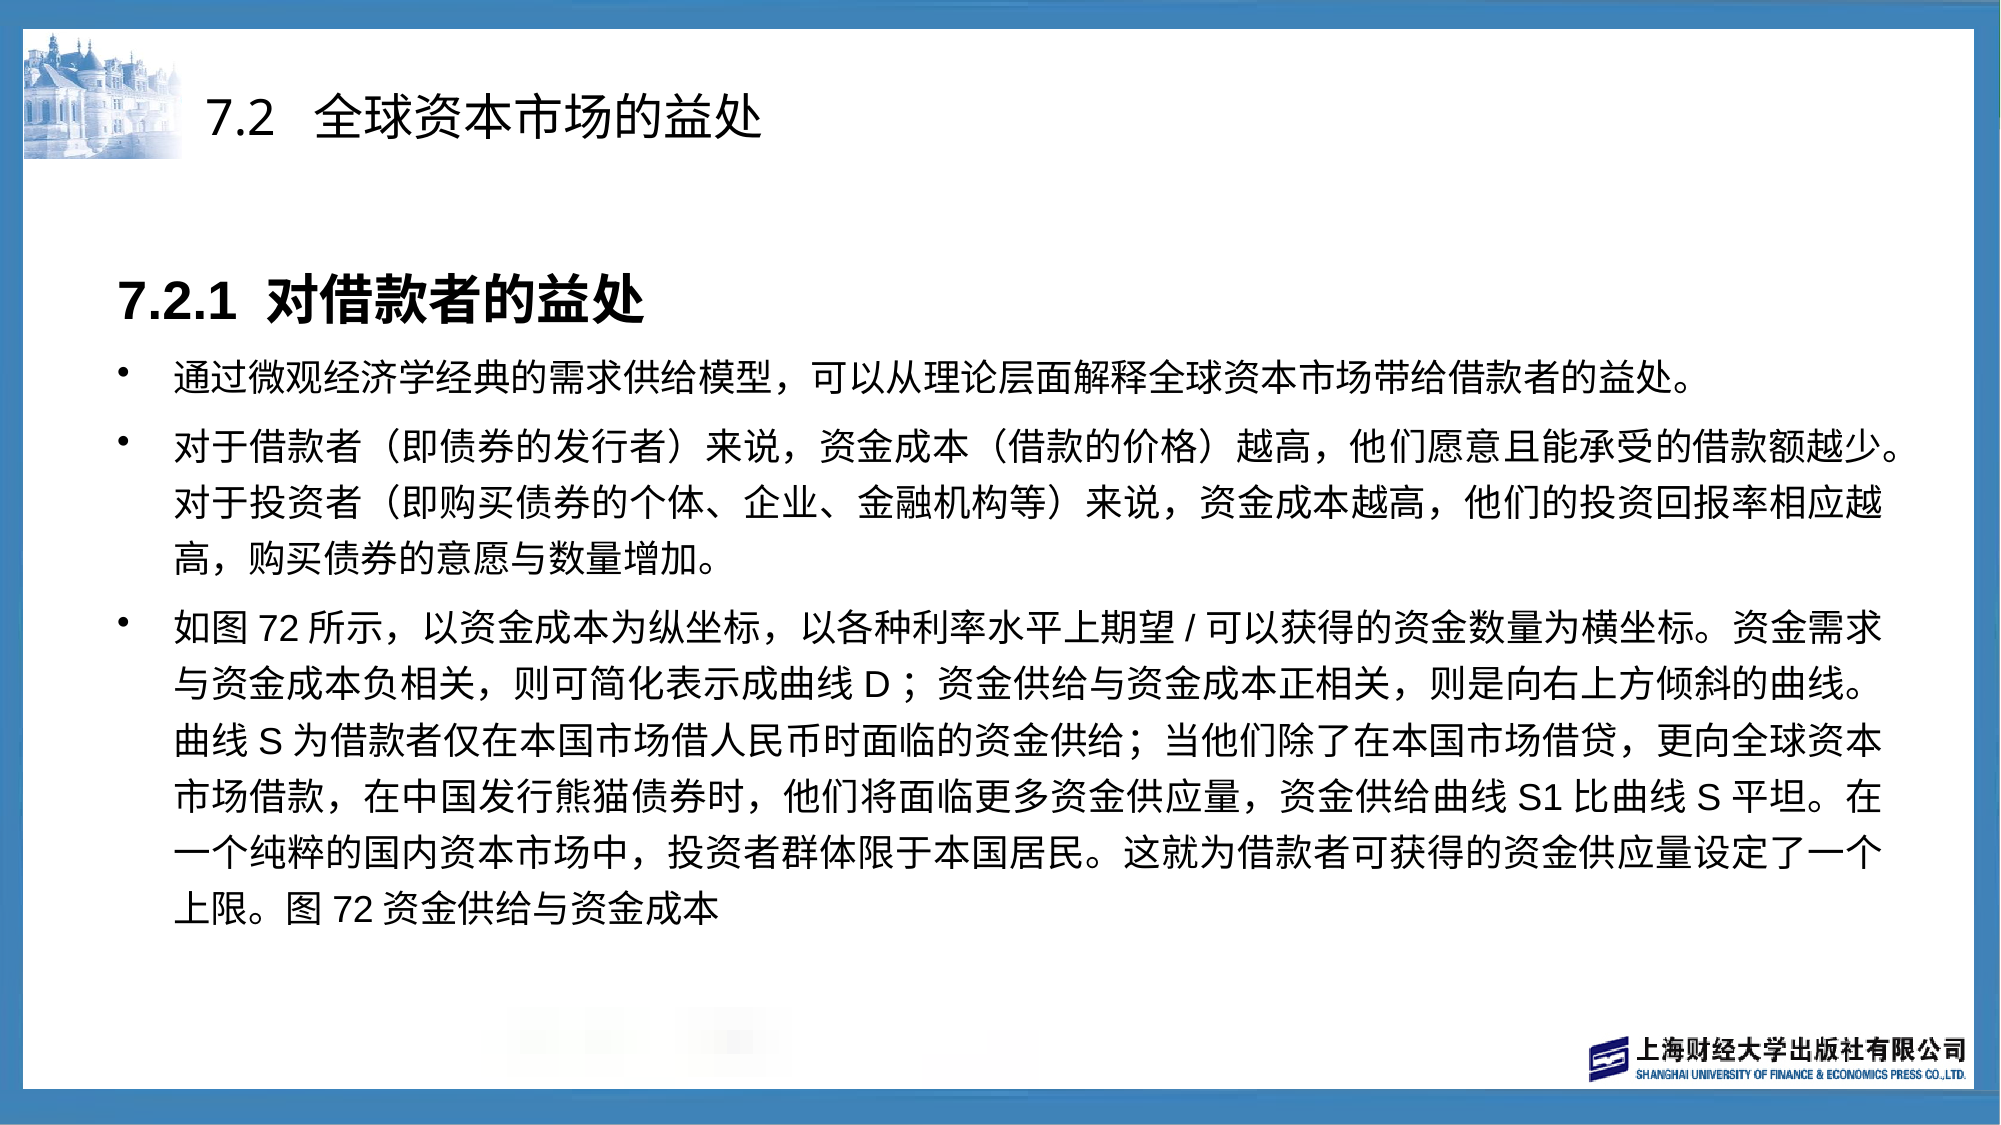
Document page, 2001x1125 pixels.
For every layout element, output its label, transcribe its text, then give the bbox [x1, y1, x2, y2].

title 7.2 全球资本市场的益处 [190, 64, 1547, 168]
picture [0, 0, 2001, 1125]
list 7.2.1 对借款者的益处 通过微观经济学经典的需求供给模型，可以从理论层面解释全球资本市场带给借款者的益处。 对于借款者（即债券的发行者）来说，资金成本（借款的价格）越高，他们愿意且能承受的借款额越少。对于投资者（即购买债券的个体、企业、金融机构等）来说，资金成本越高，他们的投资回报率相应越高，购买债券的意愿与数量增加。 如图72所示，以资金成本为纵坐标，以各种利率水平上期望/可以获得的资金数量为横坐标。资金需求与资金成本负相关，则可简化表示成曲线D；资金供给与资金成本正相关，则是向右上方倾斜的曲线。曲线S为借款者仅在本国市场借人民币时面临的资金供给；当他们除了在本国市场借贷，更向全球资本市场借款，在中国发行熊猫债券时，他们将面临更多资金供应量，资金供给曲线S1比曲线S平坦。在一个纯粹的国内资本市场中，投资者群体限于本国居民。这就为借款者可获得的资金供应量设定了一个上限。图72资金供给与资金成本 [102, 241, 1898, 1065]
